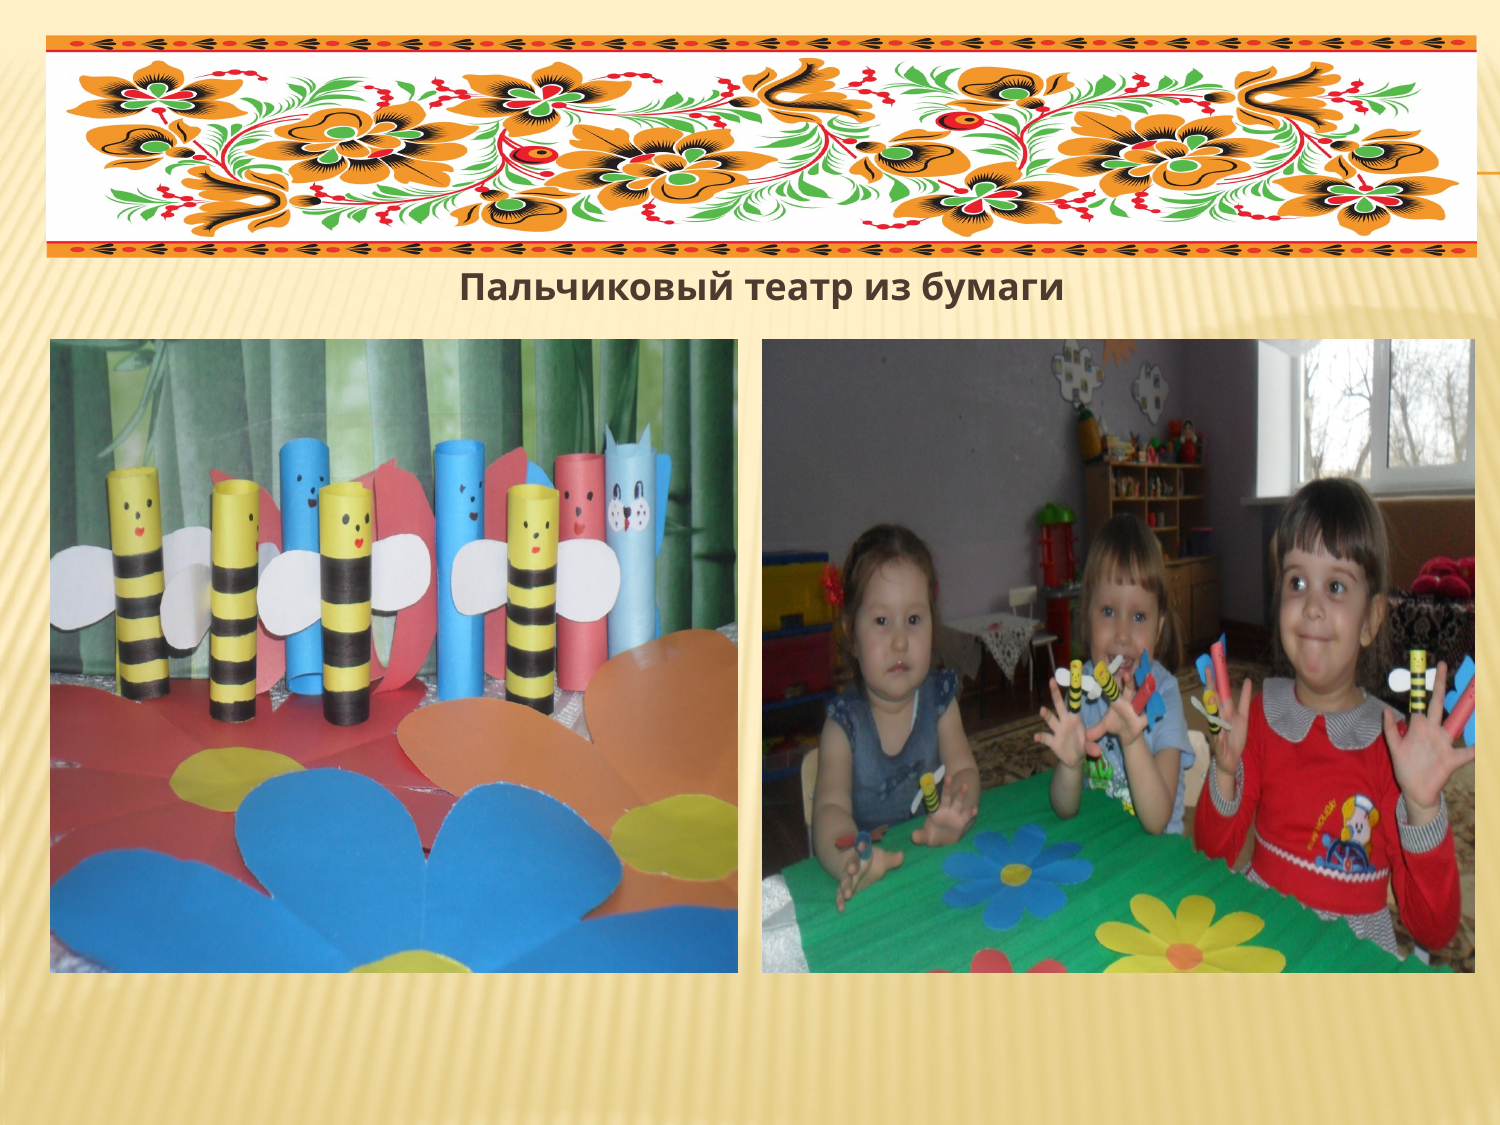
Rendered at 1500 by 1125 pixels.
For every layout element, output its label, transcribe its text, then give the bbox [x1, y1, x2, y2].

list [49, 339, 738, 973]
picture [46, 34, 1477, 258]
title Пальчиковый театр из бумаги [49, 274, 1475, 317]
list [762, 339, 1476, 973]
